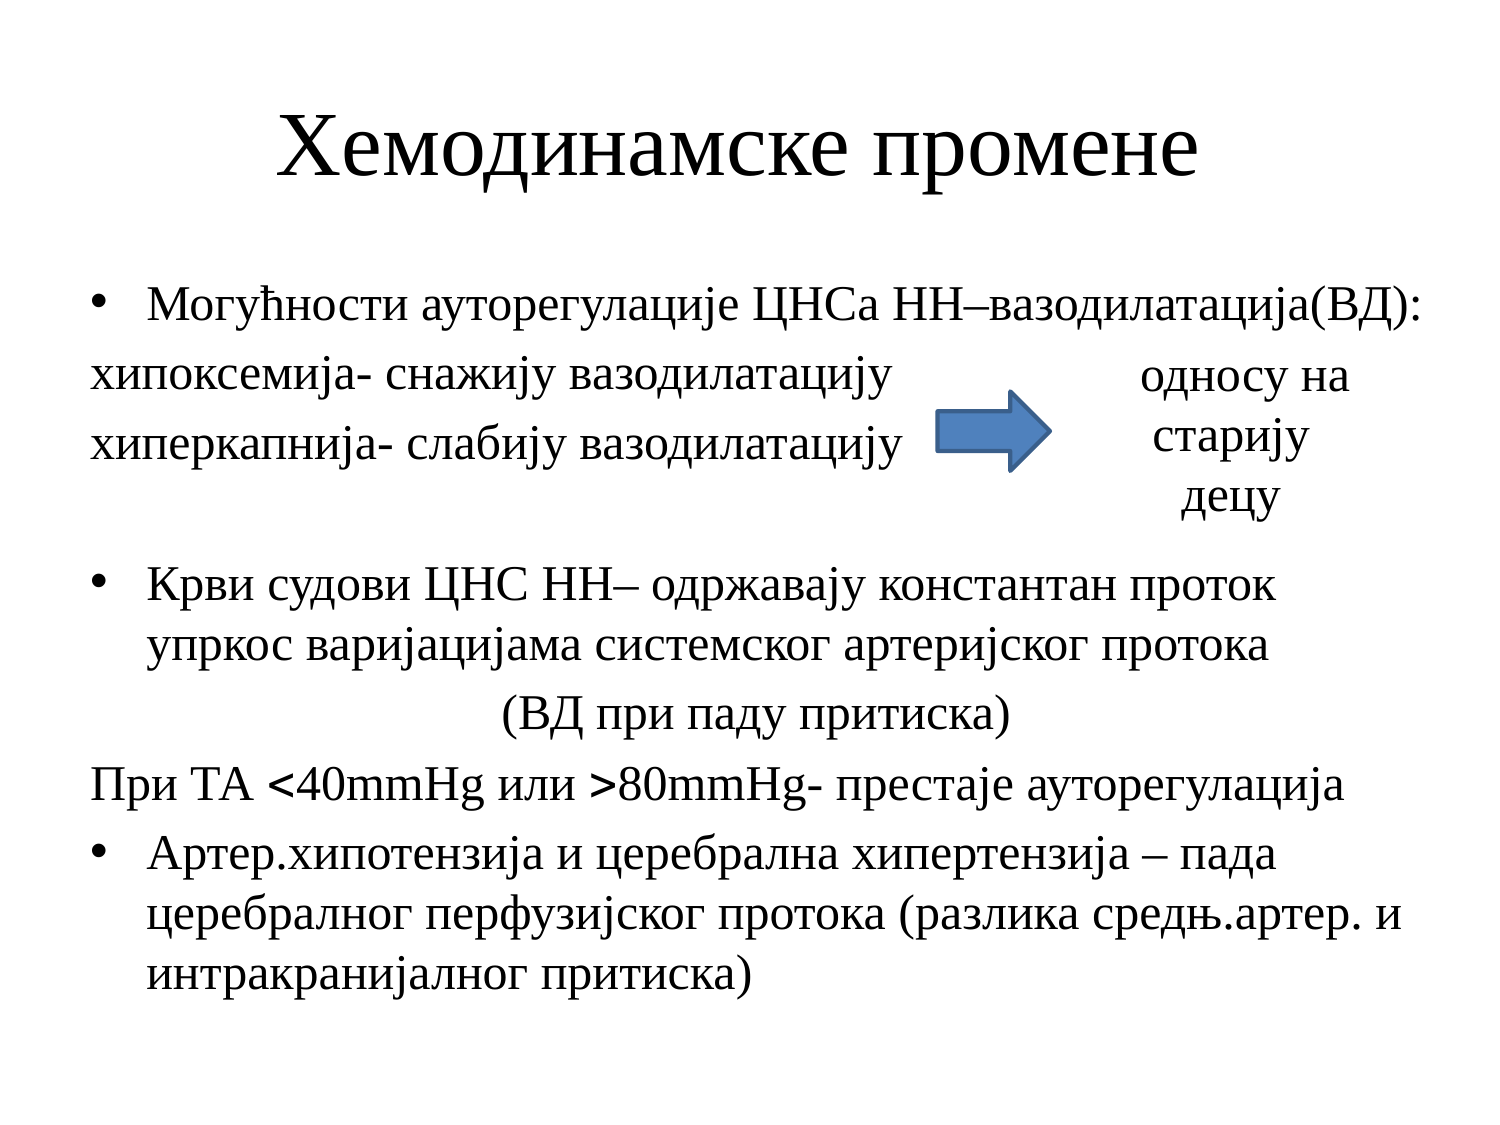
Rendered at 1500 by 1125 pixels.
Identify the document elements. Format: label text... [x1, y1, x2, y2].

title Хемодинамске промене [75, 45, 1425, 233]
text_box [935, 389, 1053, 473]
list Могућности ауторегулације ЦНСа НН–вазодилатација(ВД): хипоксемија- снажију вазодилатацију хиперкапнија- слабију вазодилатацију Крви судови ЦНС НН– одржавају константан проток упркос варијацијама системског артеријског протока (ВД при паду притиска) При ТА 40mmHg или 80mmHg- престаје ауторегулација Артер.хипотензија и церебрална хипертензија – пада церебралног перфузијског протока (разлика средњ.артер. и интракранијалног притиска) [75, 262, 1450, 1005]
text_box у односу на старију децу [1085, 348, 1377, 515]
